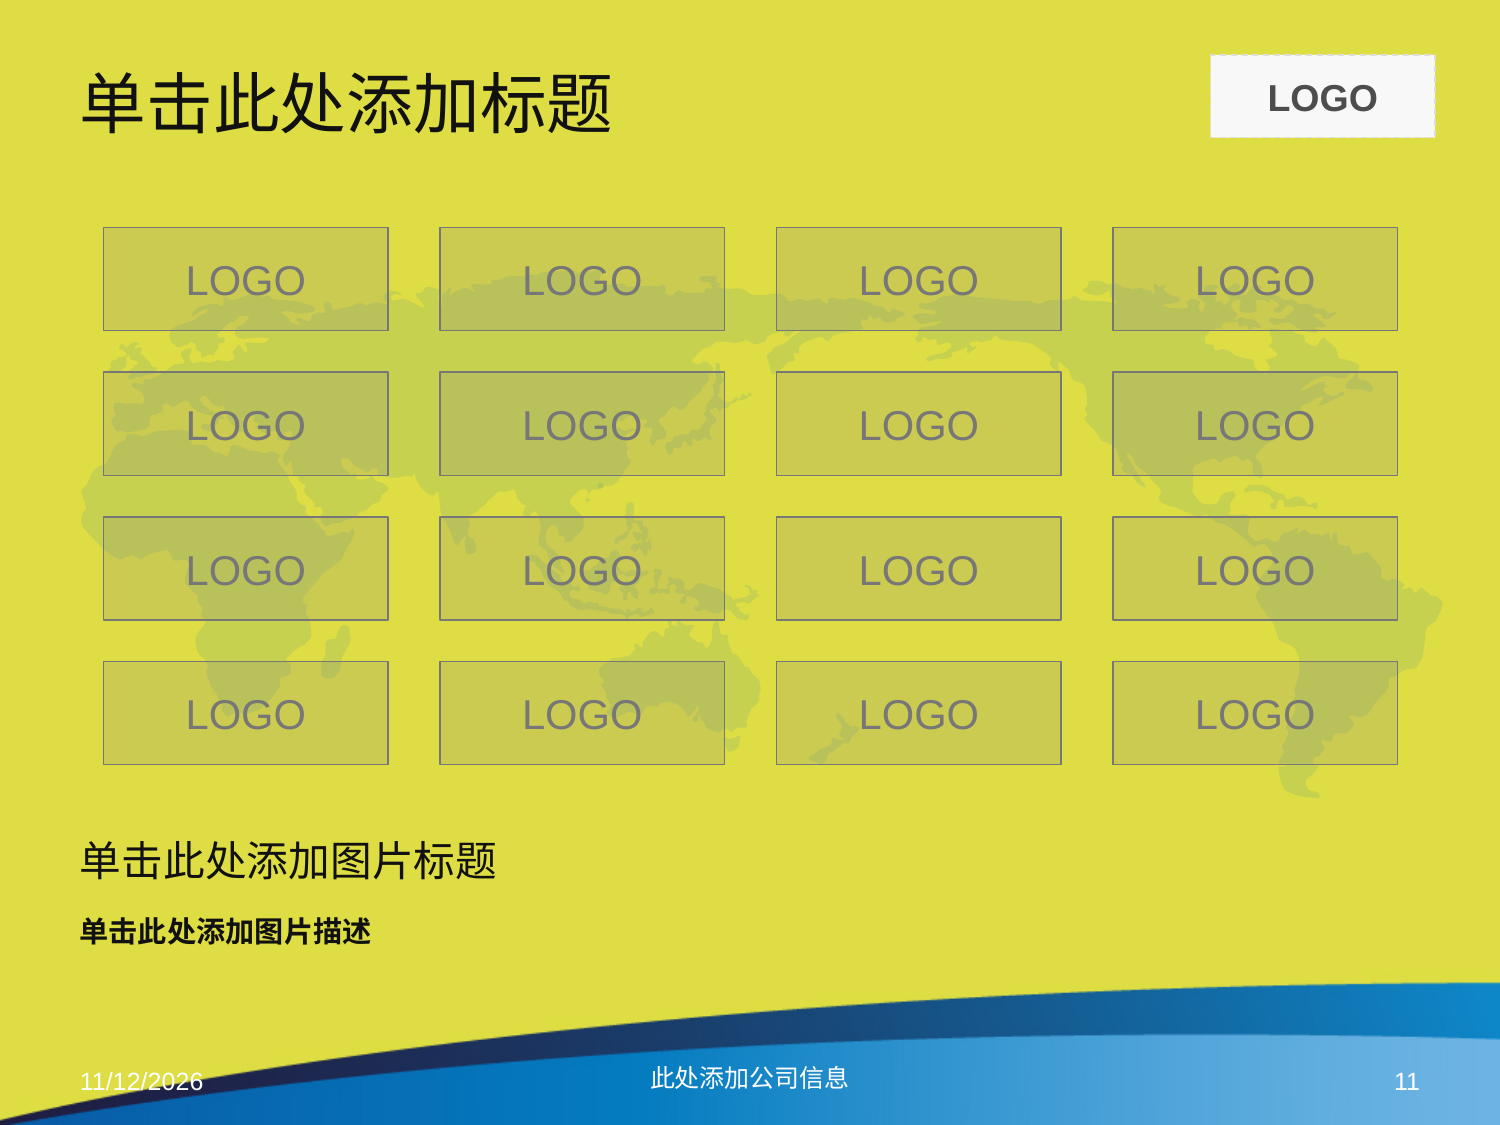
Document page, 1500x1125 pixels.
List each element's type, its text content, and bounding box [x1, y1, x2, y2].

text_box LOGO [438, 225, 727, 266]
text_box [78, 267, 1448, 799]
text_box LOGO [774, 225, 1063, 266]
text_box 单击此处添加图片标题 [64, 812, 1436, 905]
text_box 单击此处添加图片描述 [64, 905, 1436, 1038]
picture [0, 0, 1500, 1125]
footer 此处添加公司信息 [512, 1058, 988, 1103]
text_box LOGO [101, 225, 390, 266]
text_box LOGO [1111, 225, 1400, 266]
title 单击此处添加标题 [64, 42, 1436, 161]
slide_number 11 [1085, 1058, 1436, 1103]
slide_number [64, 1058, 415, 1103]
